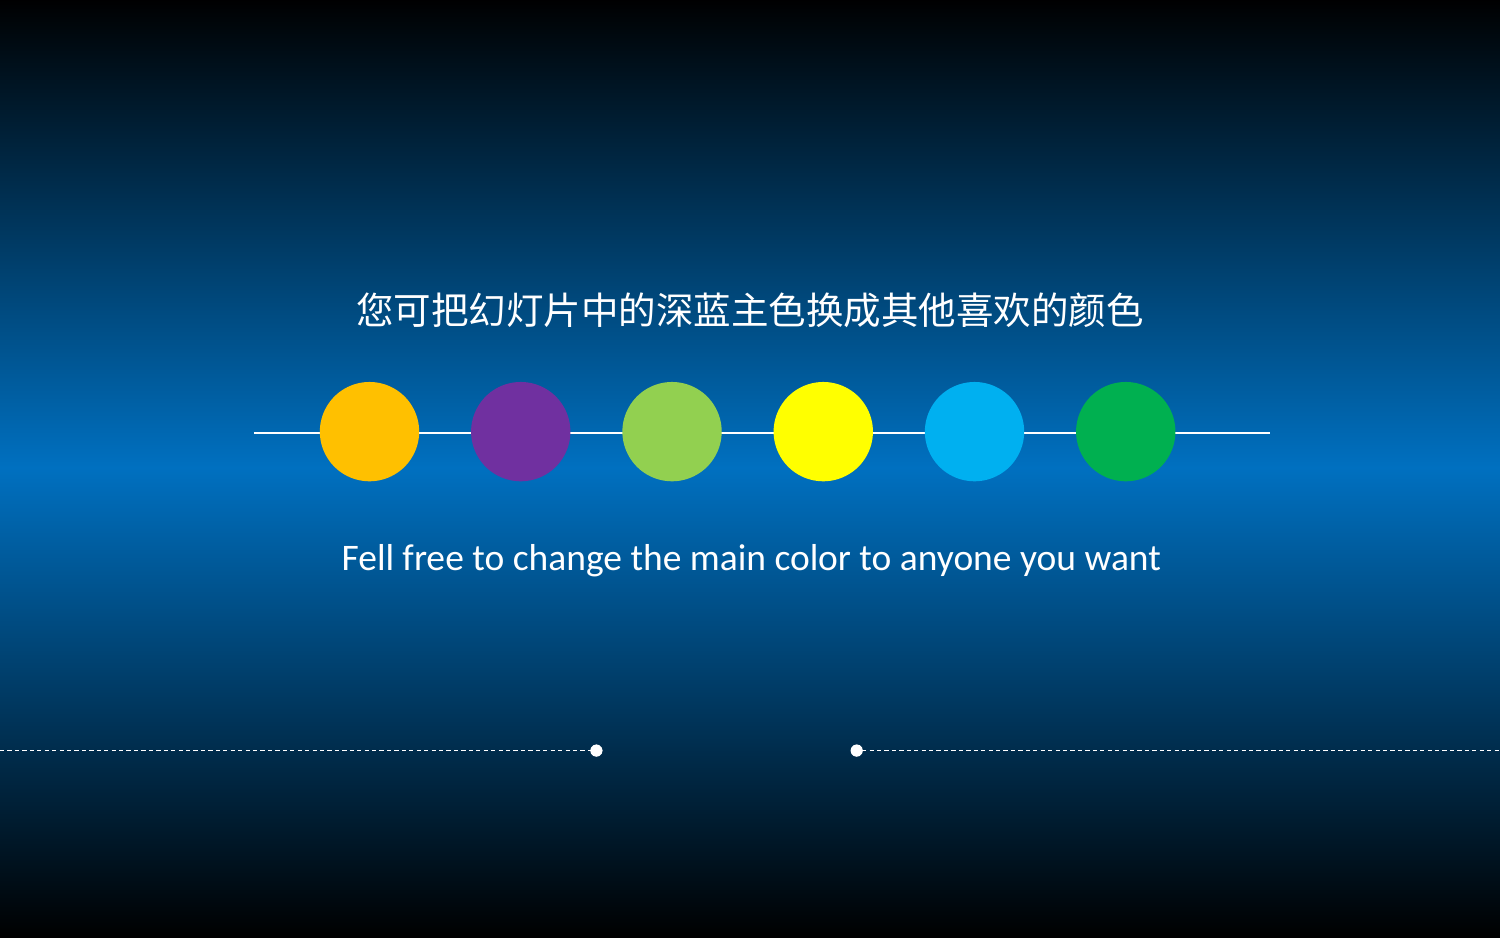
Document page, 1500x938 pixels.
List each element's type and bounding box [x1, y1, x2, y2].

text_box [253, 279, 1270, 587]
